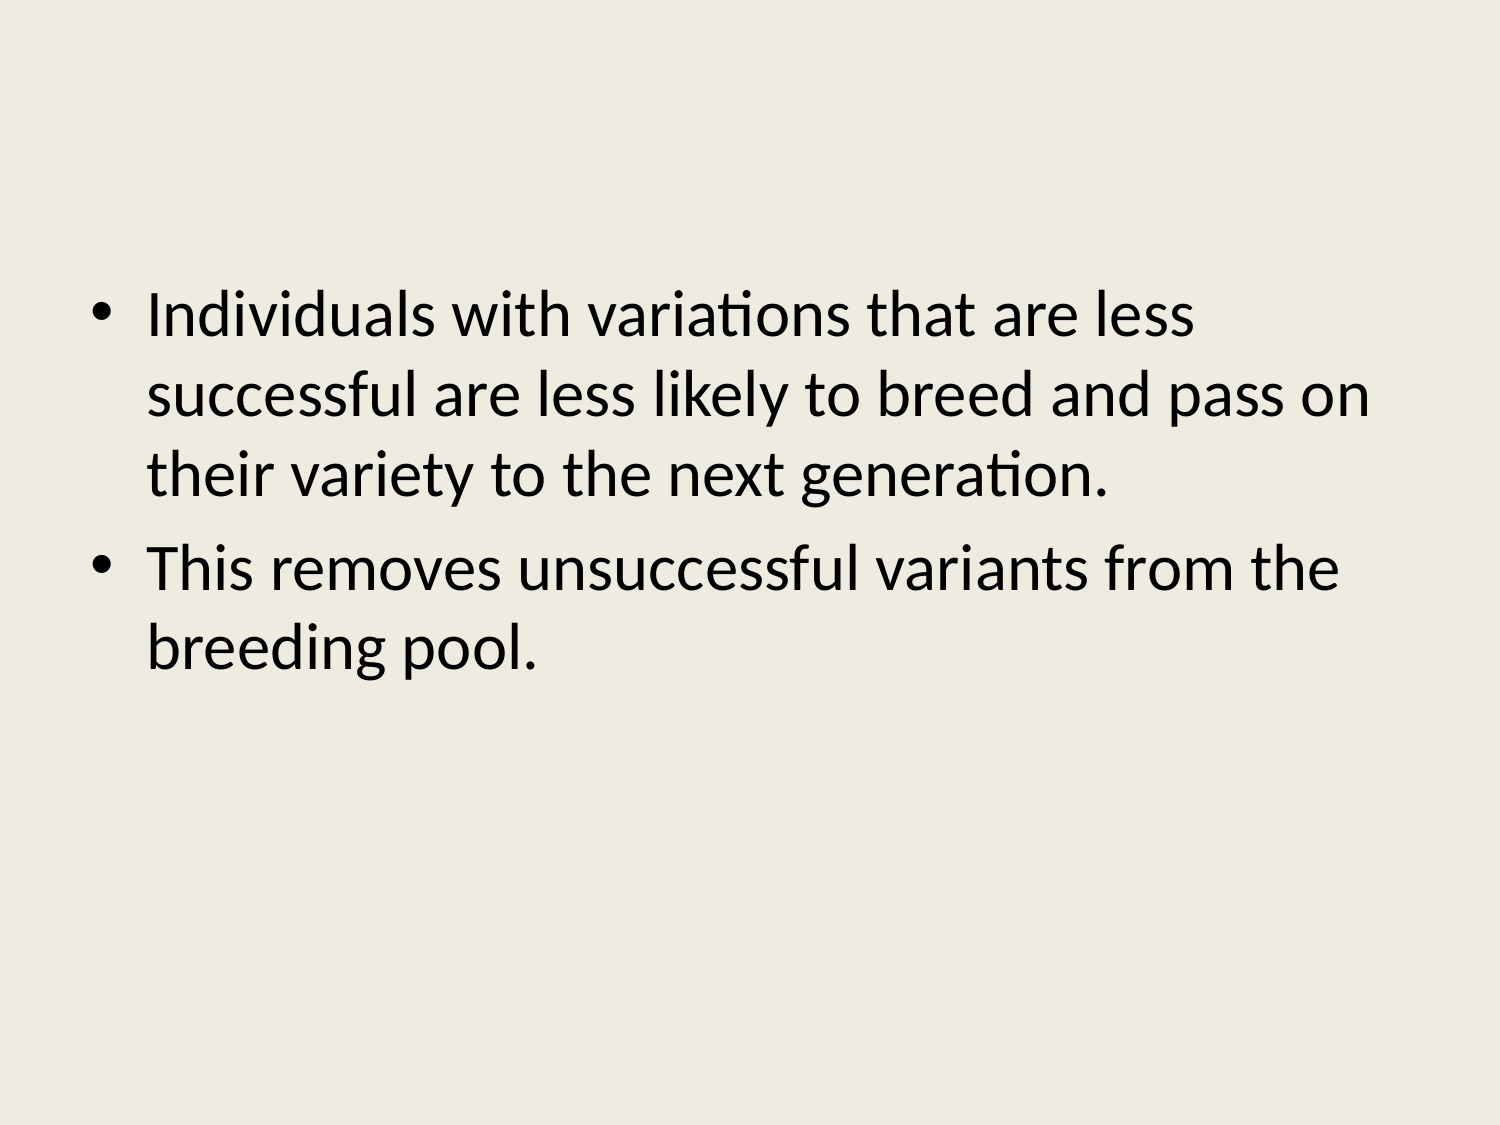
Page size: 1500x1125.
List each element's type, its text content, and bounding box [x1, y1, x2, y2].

list Individuals with variations that are less successful are less likely to breed and pass on their variety to the next generation. This removes unsuccessful variants from the breeding pool. [75, 262, 1425, 1005]
